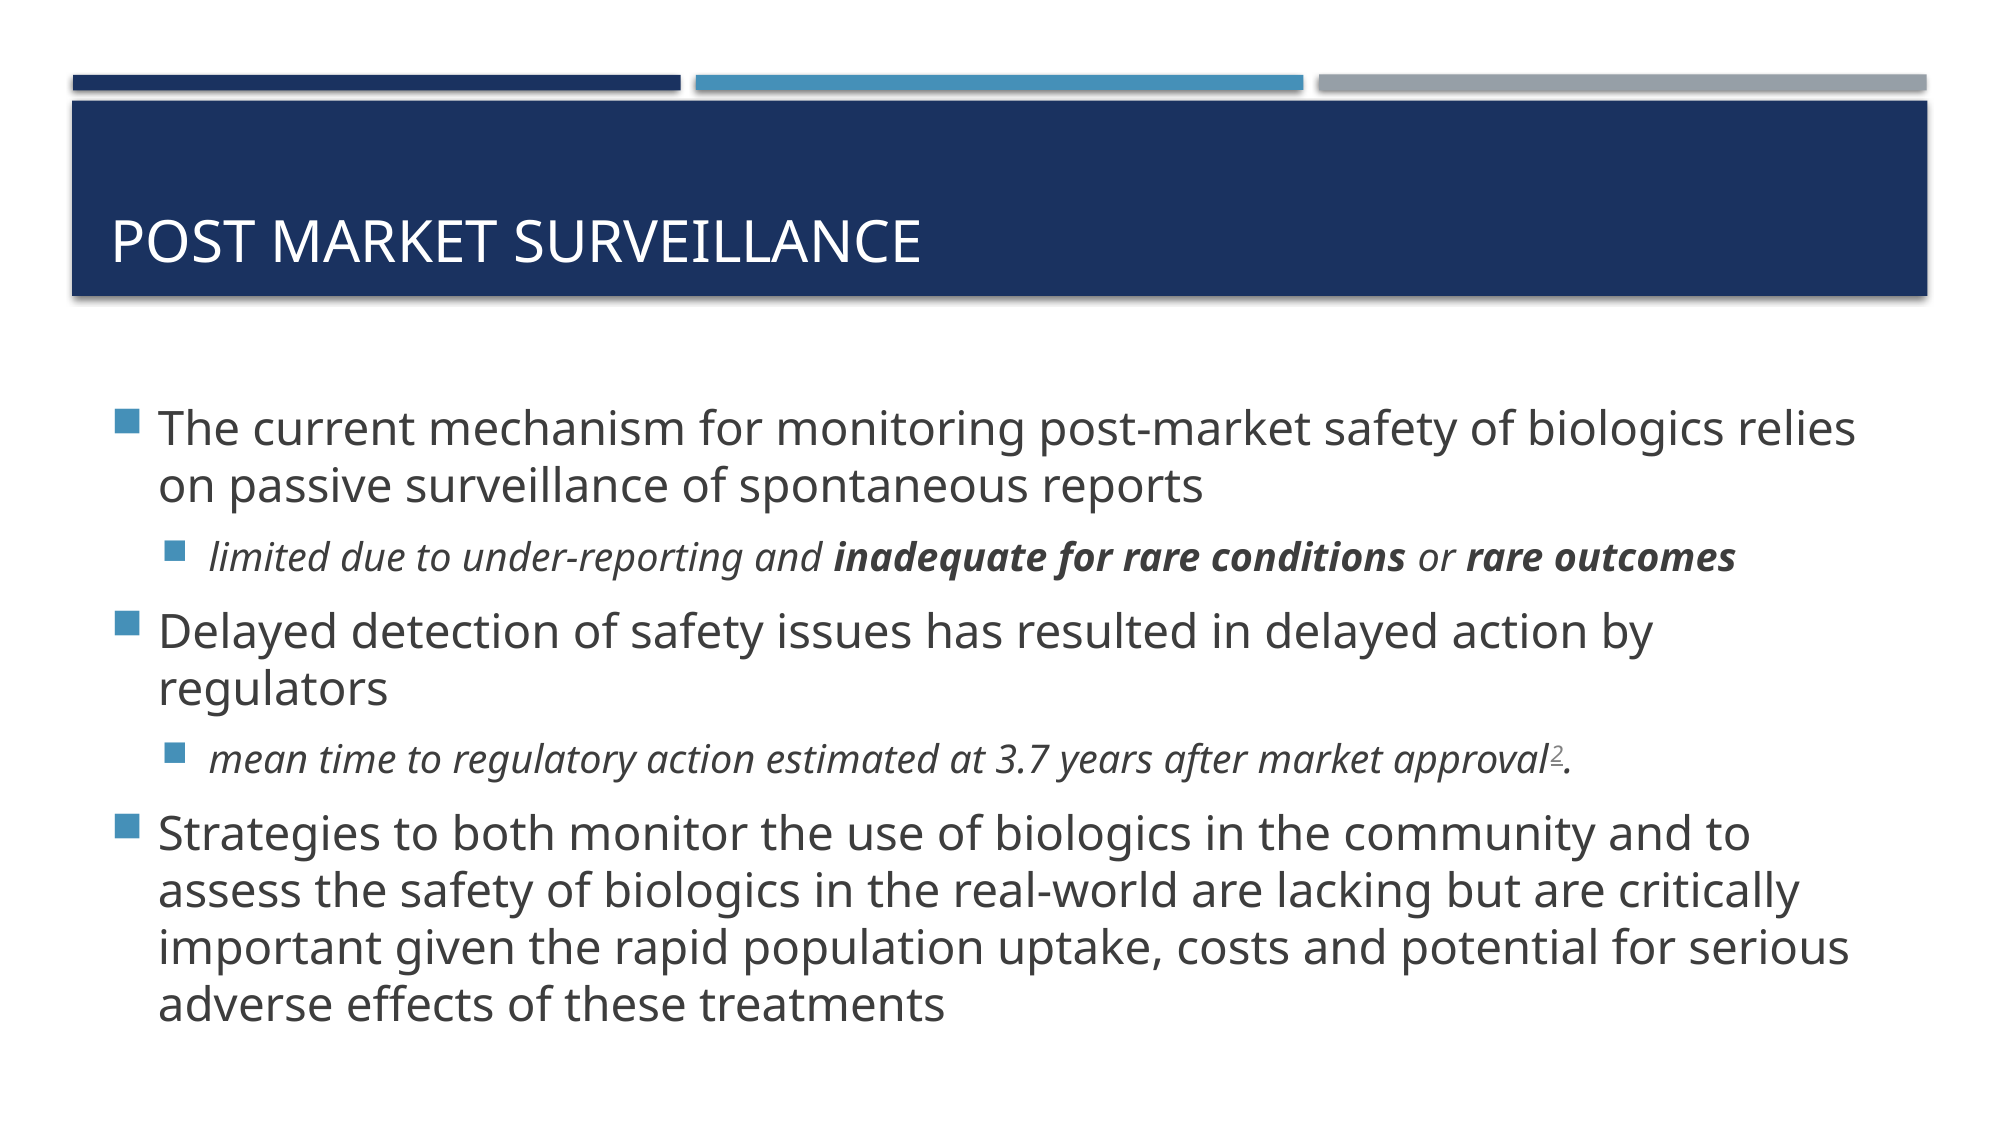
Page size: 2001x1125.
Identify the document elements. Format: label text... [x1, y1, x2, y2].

title Post market surveillance [95, 115, 1905, 282]
list The current mechanism for monitoring post-market safety of biologics relies on passive surveillance of spontaneous reports limited due to under-reporting and inadequate for rare conditions or rare outcomes Delayed detection of safety issues has resulted in delayed action by regulators mean time to regulatory action estimated at 3.7 years after market approval2. Strategies to both monitor the use of biologics in the community and to assess the safety of biologics in the real-world are lacking but are critically important given the rapid population uptake, costs and potential for serious adverse effects of these treatments [95, 390, 1905, 1041]
